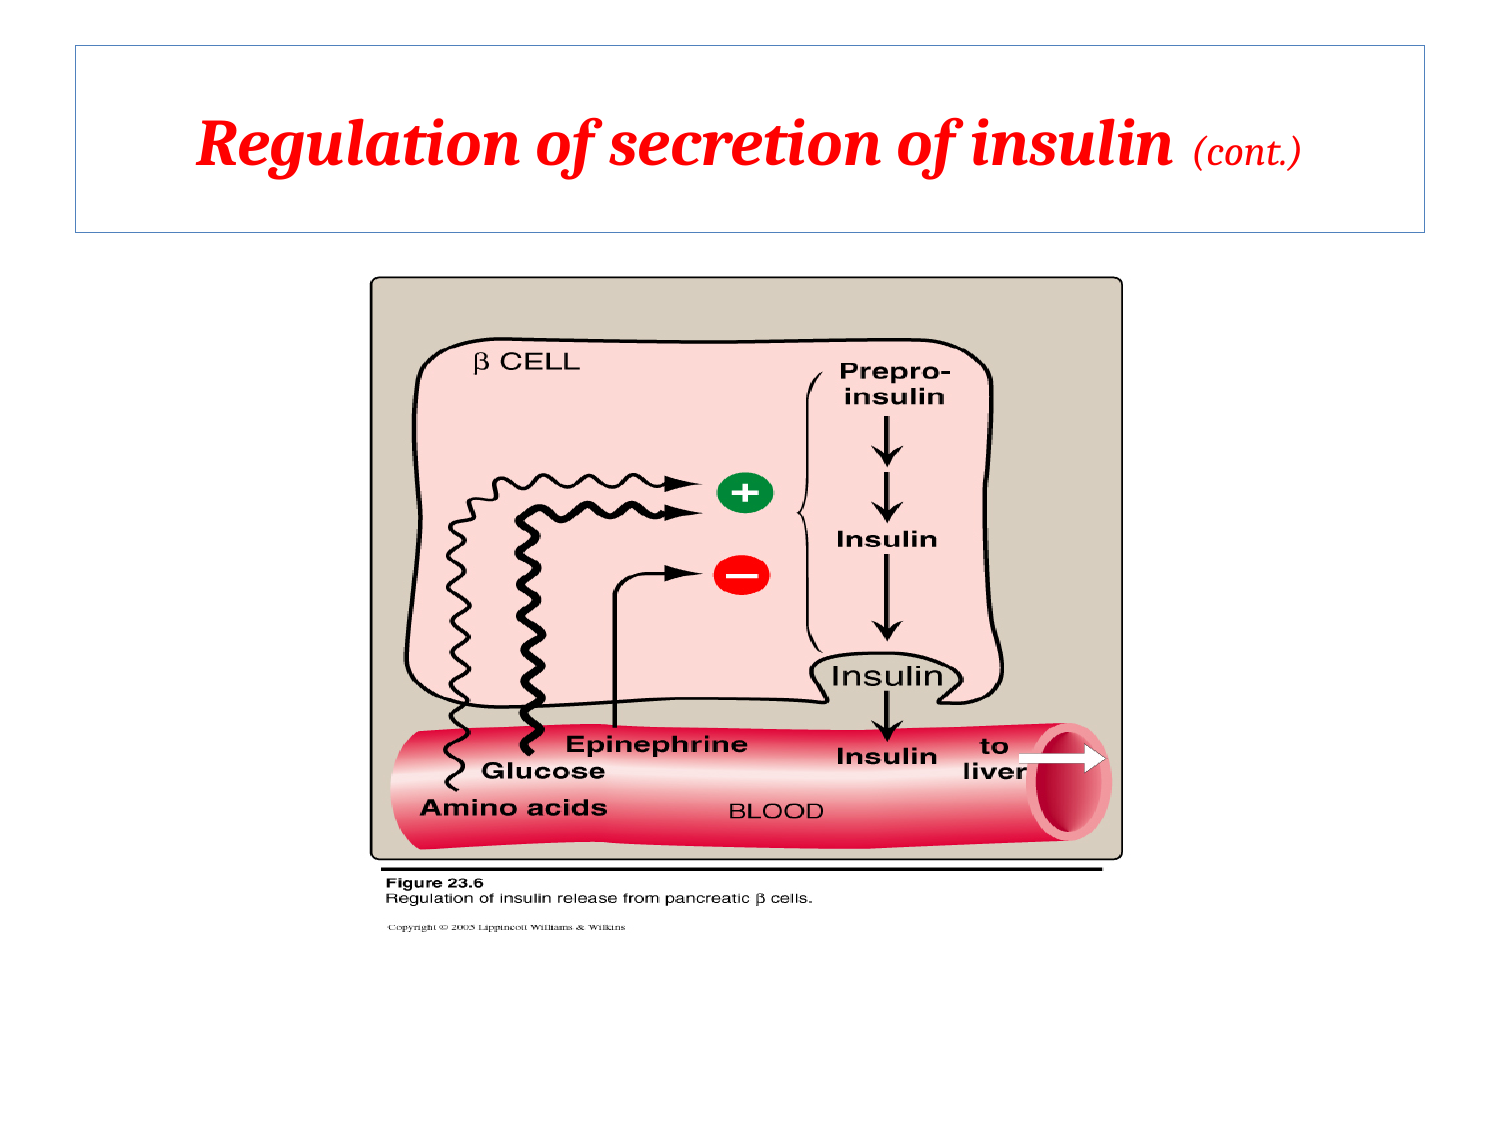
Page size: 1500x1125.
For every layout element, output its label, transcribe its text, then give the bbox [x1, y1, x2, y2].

title Regulation of secretion of insulin (cont.) [75, 45, 1425, 233]
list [339, 257, 1149, 1001]
